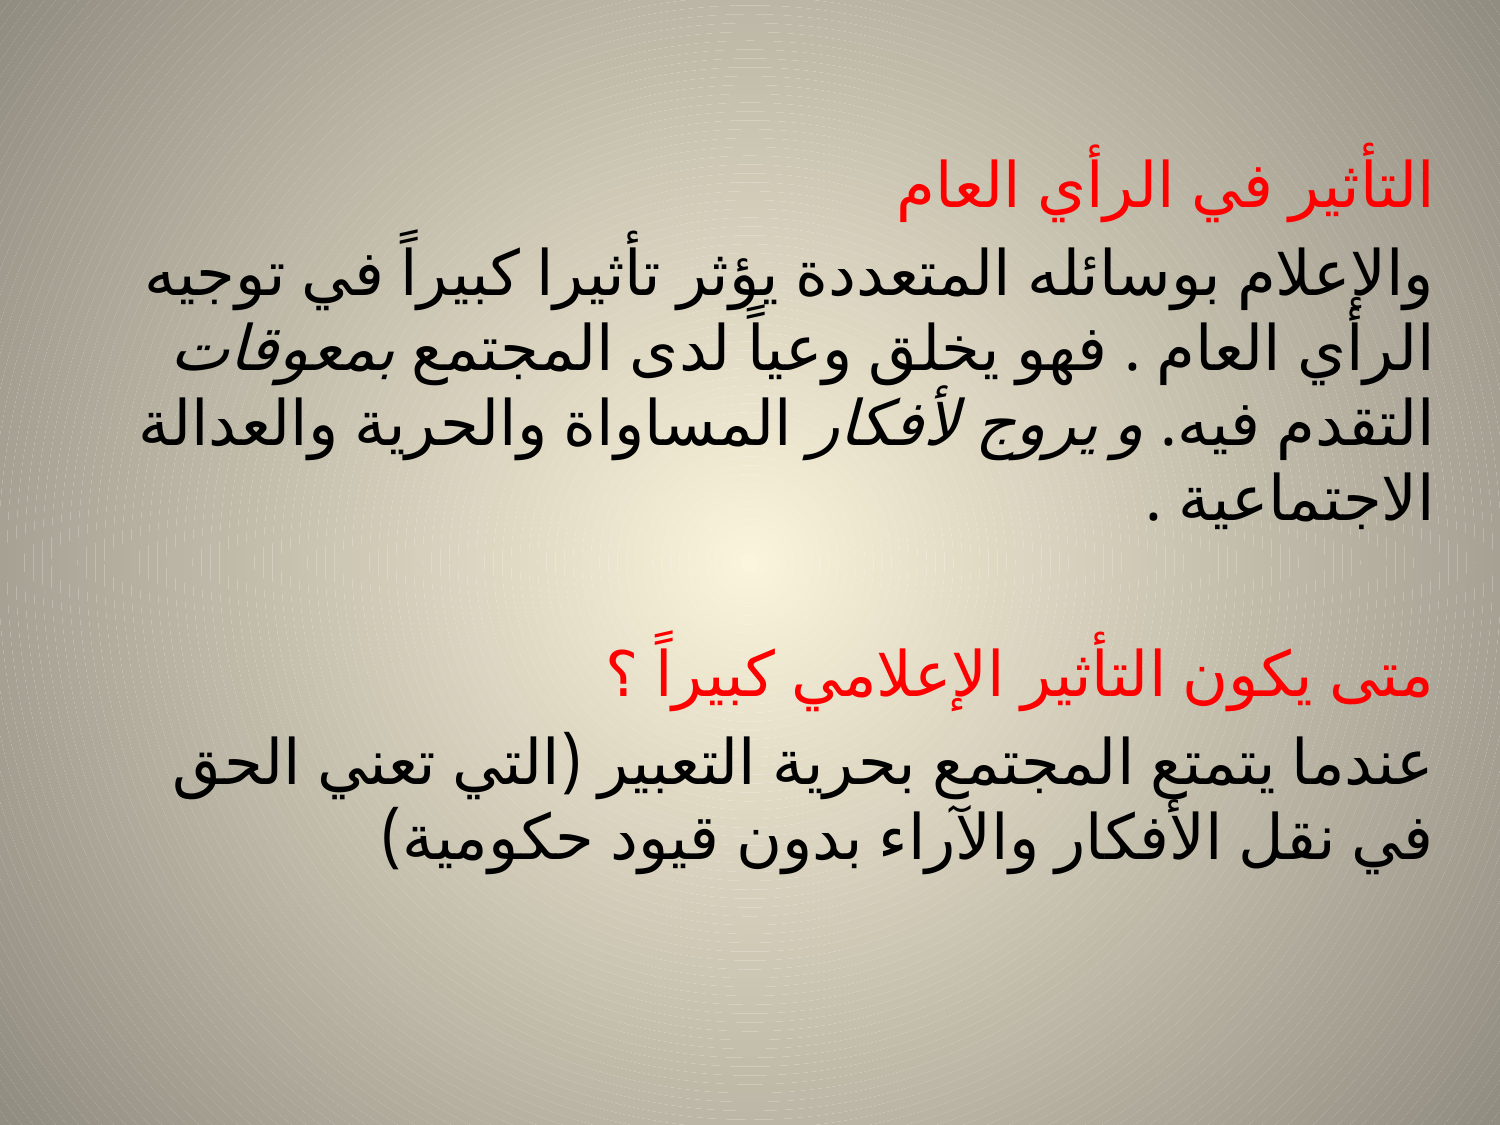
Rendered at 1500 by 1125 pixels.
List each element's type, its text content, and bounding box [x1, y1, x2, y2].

list التأثير في الرأي العام والإعلام بوسائله المتعددة يؤثر تأثيرا كبيراً في توجيه الرأي العام . فهو يخلق وعياً لدى المجتمع بمعوقات التقدم فيه. و يروج لأفكار المساواة والحرية والعدالة الاجتماعية . متى يكون التأثير الإعلامي كبيراً ؟ عندما يتمتع المجتمع بحرية التعبير (التي تعني الحق في نقل الأفكار والآراء بدون قيود حكومية) [100, 137, 1451, 880]
